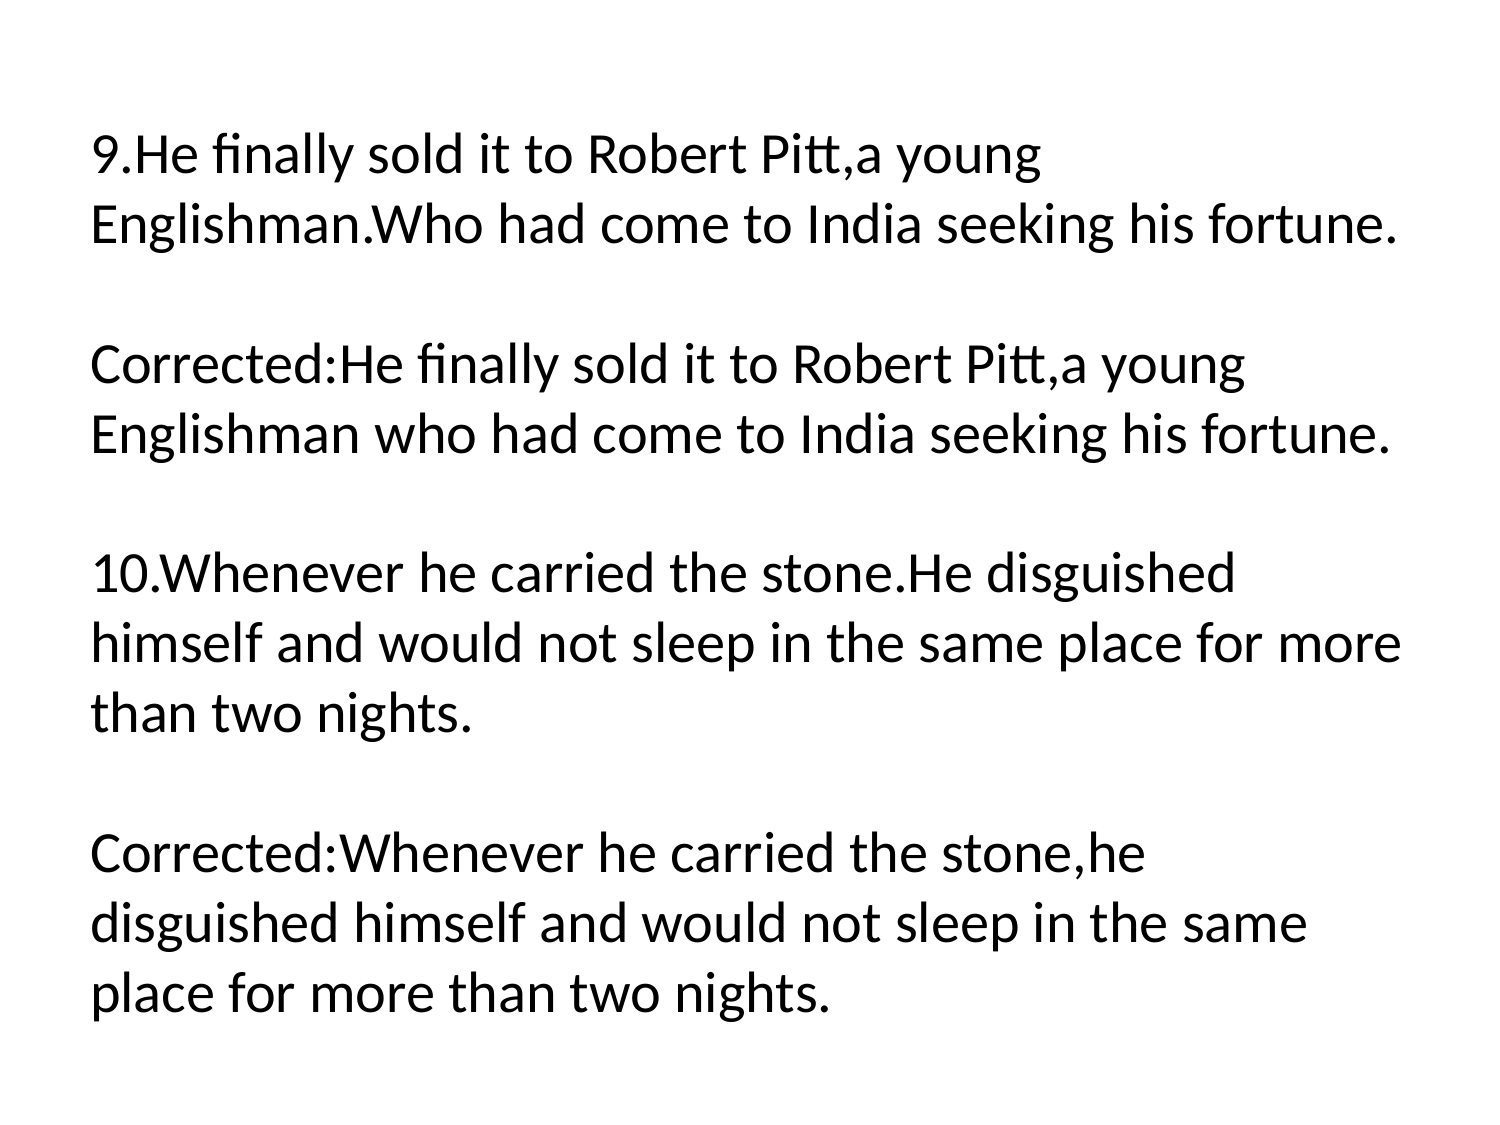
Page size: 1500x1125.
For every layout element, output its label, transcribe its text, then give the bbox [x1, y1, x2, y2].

title 9.He finally sold it to Robert Pitt,a young Englishman.Who had come to India seeking his fortune. Corrected:He finally sold it to Robert Pitt,a young Englishman who had come to India seeking his fortune. 10.Whenever he carried the stone.He disguished himself and would not sleep in the same place for more than two nights. Corrected:Whenever he carried the stone,he disguished himself and would not sleep in the same place for more than two nights. [75, 45, 1425, 1094]
